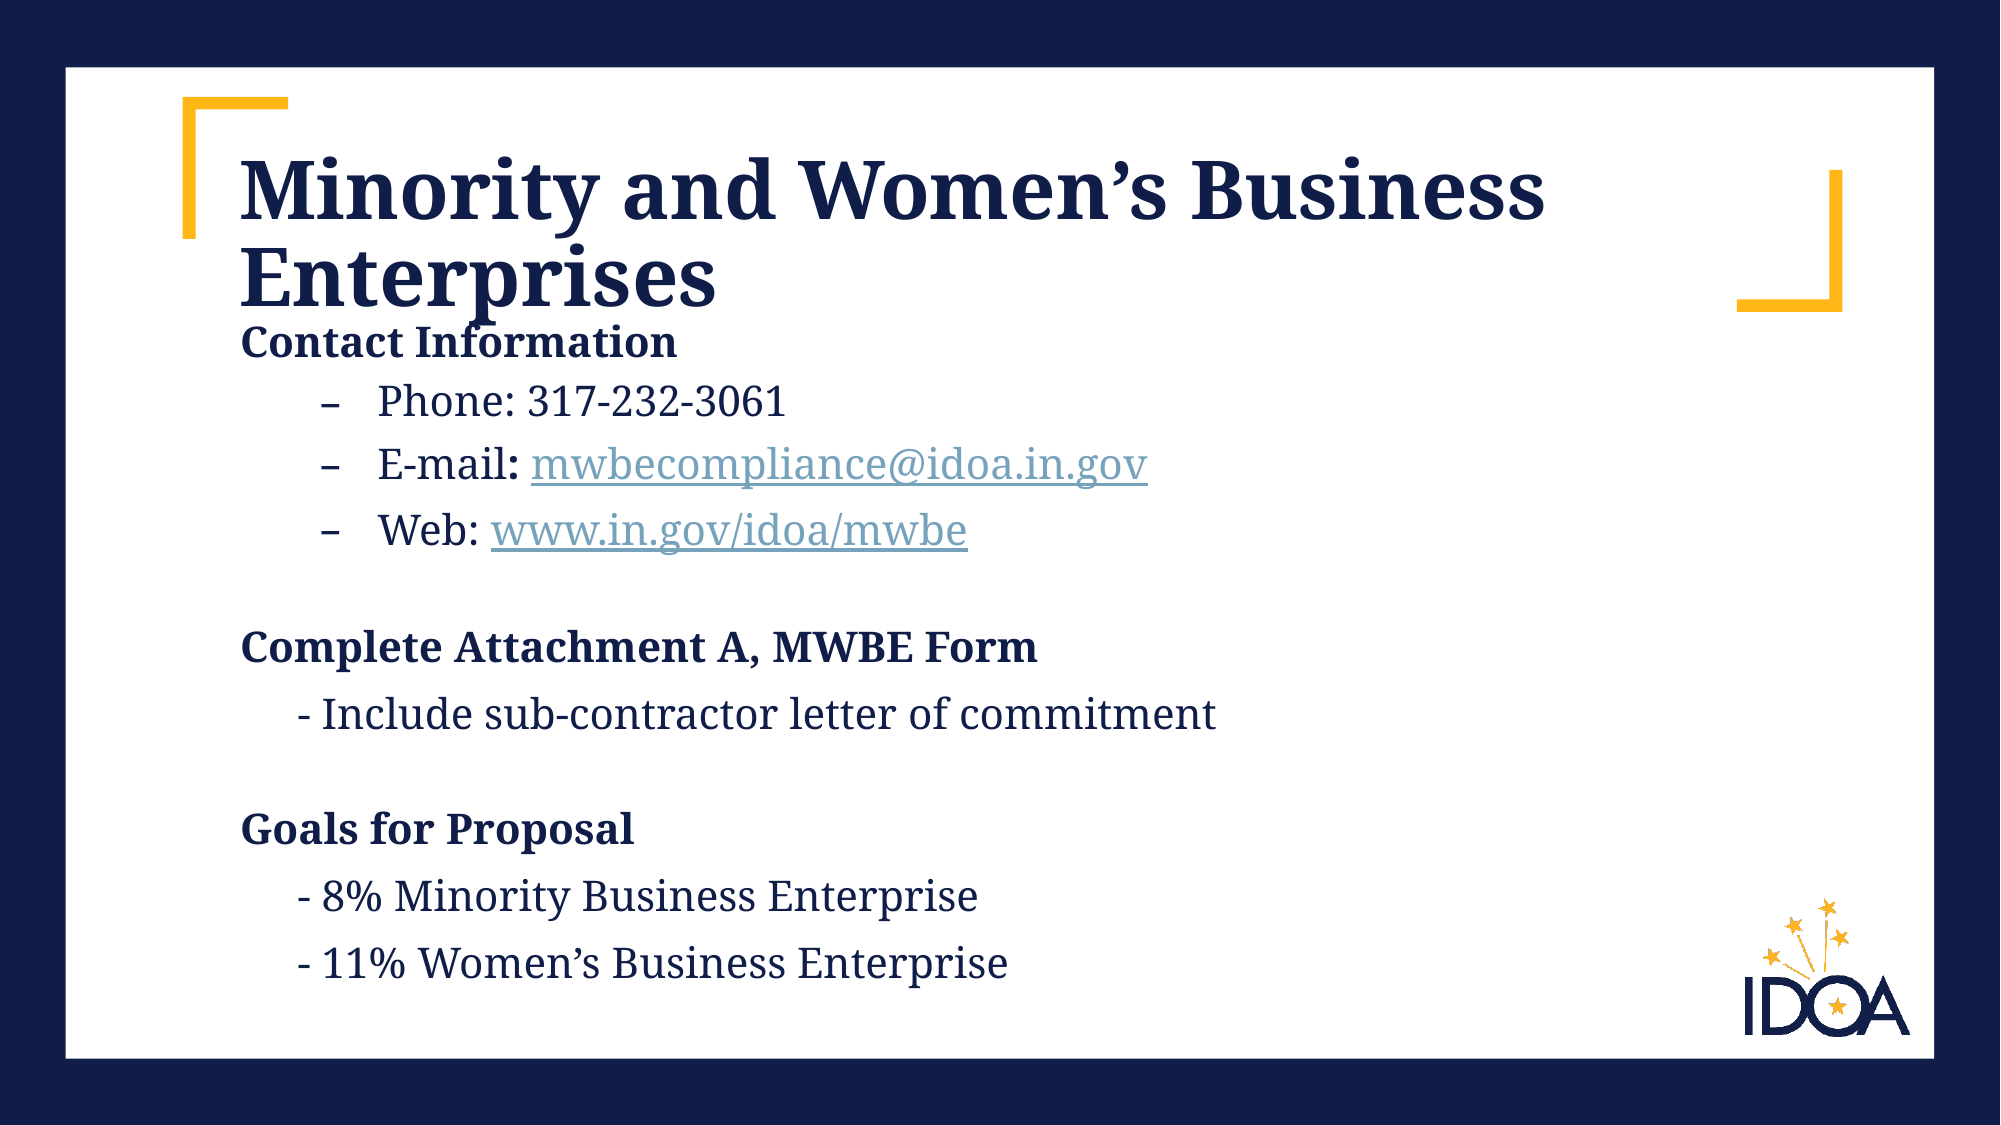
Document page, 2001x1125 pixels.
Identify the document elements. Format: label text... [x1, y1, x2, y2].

list Contact Information Phone: 317-232-3061 E-mail: mwbecompliance@idoa.in.gov Web: www.in.gov/idoa/mwbe Complete Attachment A, MWBE Form - Include sub-contractor letter of commitment Goals for Proposal - 8% Minority Business Enterprise - 11% Women’s Business Enterprise [225, 311, 1800, 1001]
picture [1702, 857, 1959, 1114]
title Minority and Women’s Business Enterprises [225, 142, 1800, 279]
